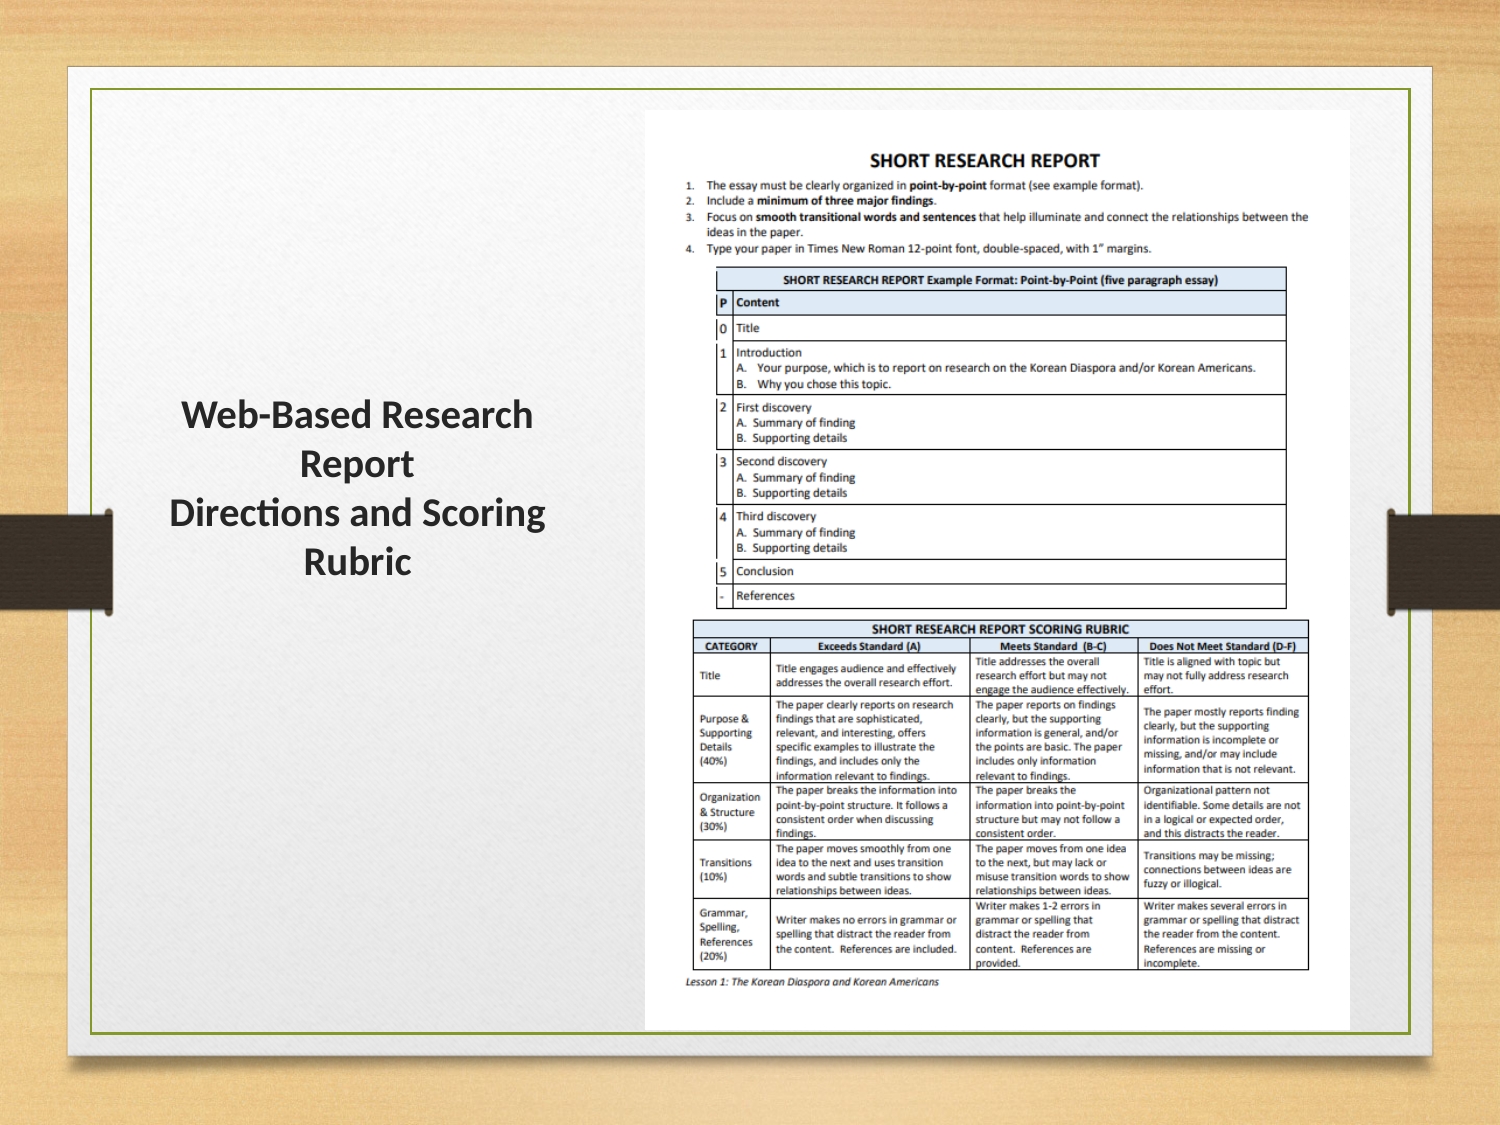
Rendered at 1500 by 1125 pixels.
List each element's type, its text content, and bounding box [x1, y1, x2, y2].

title Web-Based Research Report Directions and Scoring Rubric [150, 378, 566, 593]
picture [0, 0, 1500, 1125]
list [644, 110, 1351, 1030]
